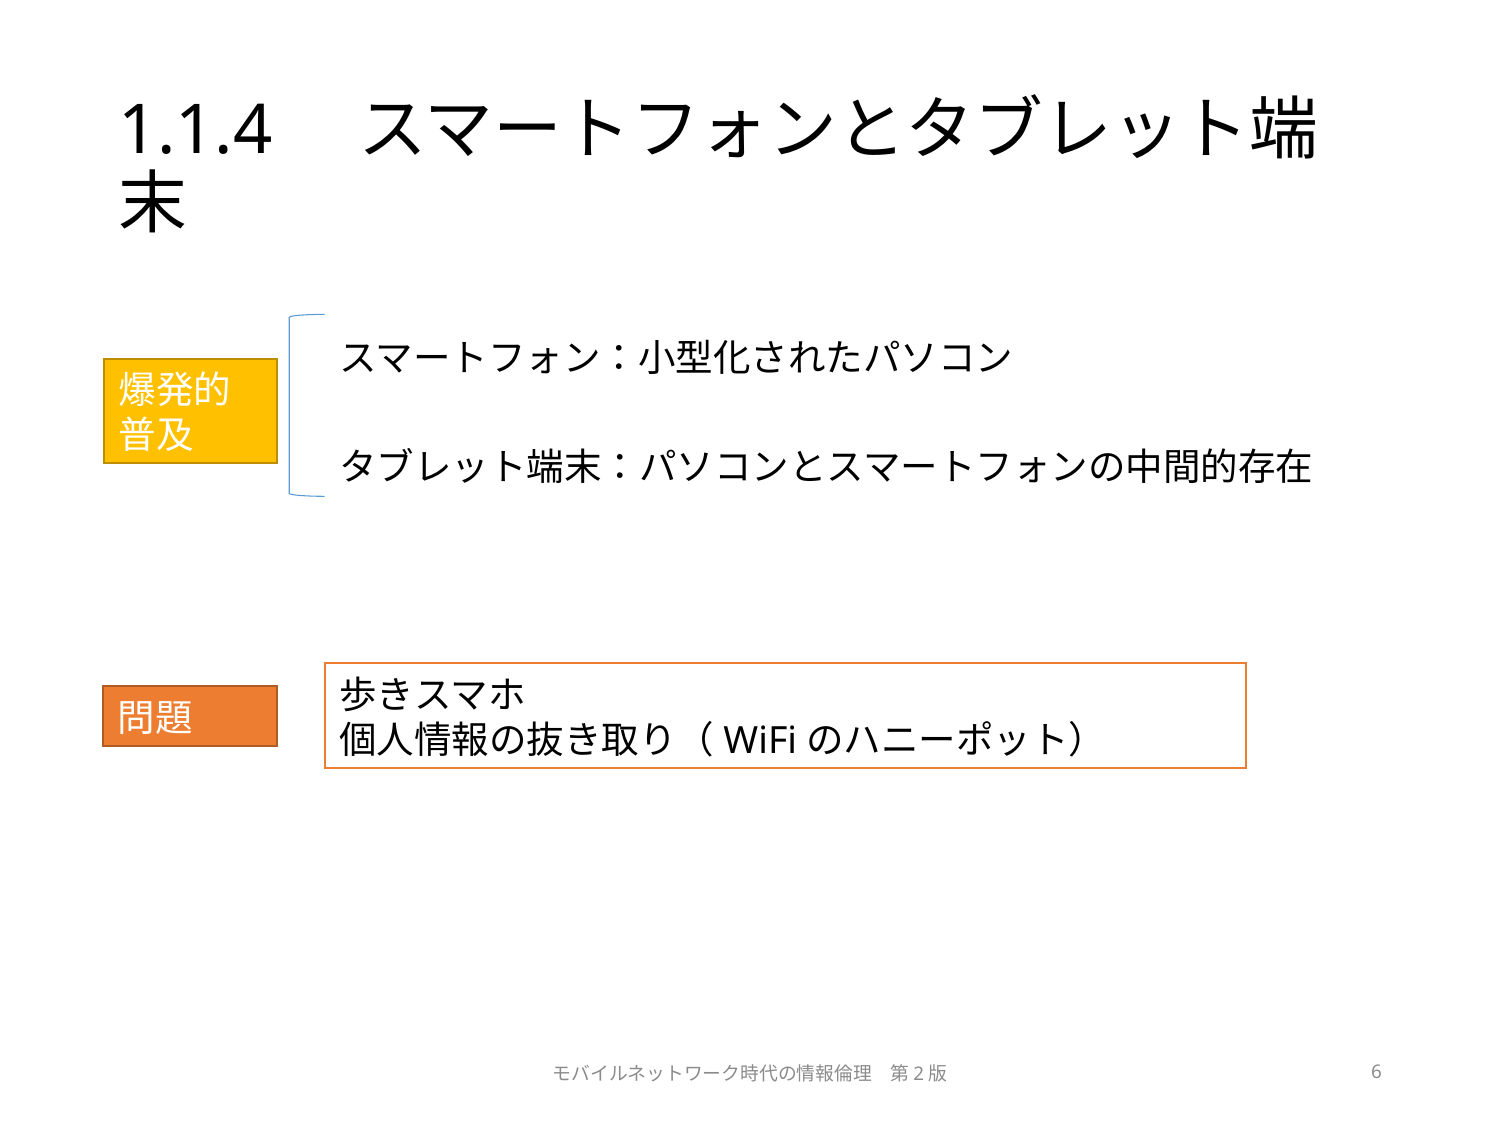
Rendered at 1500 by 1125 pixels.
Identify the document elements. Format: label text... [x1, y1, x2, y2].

text_box [288, 313, 325, 497]
slide_number 6 [1059, 1042, 1397, 1103]
text_box スマートフォン：小型化されたパソコン [325, 326, 1176, 386]
footer モバイルネットワーク時代の情報倫理 第2版 [496, 1042, 1004, 1103]
text_box 爆発的普及 [103, 358, 278, 464]
title 1.1.4 スマートフォンとタブレット端末 [103, 59, 1397, 278]
text_box 問題 [102, 685, 278, 747]
text_box タブレット端末：パソコンとスマートフォンの中間的存在 [325, 435, 1341, 496]
text_box 歩きスマホ 個人情報の抜き取り（WiFiのハニーポット） [324, 662, 1247, 769]
